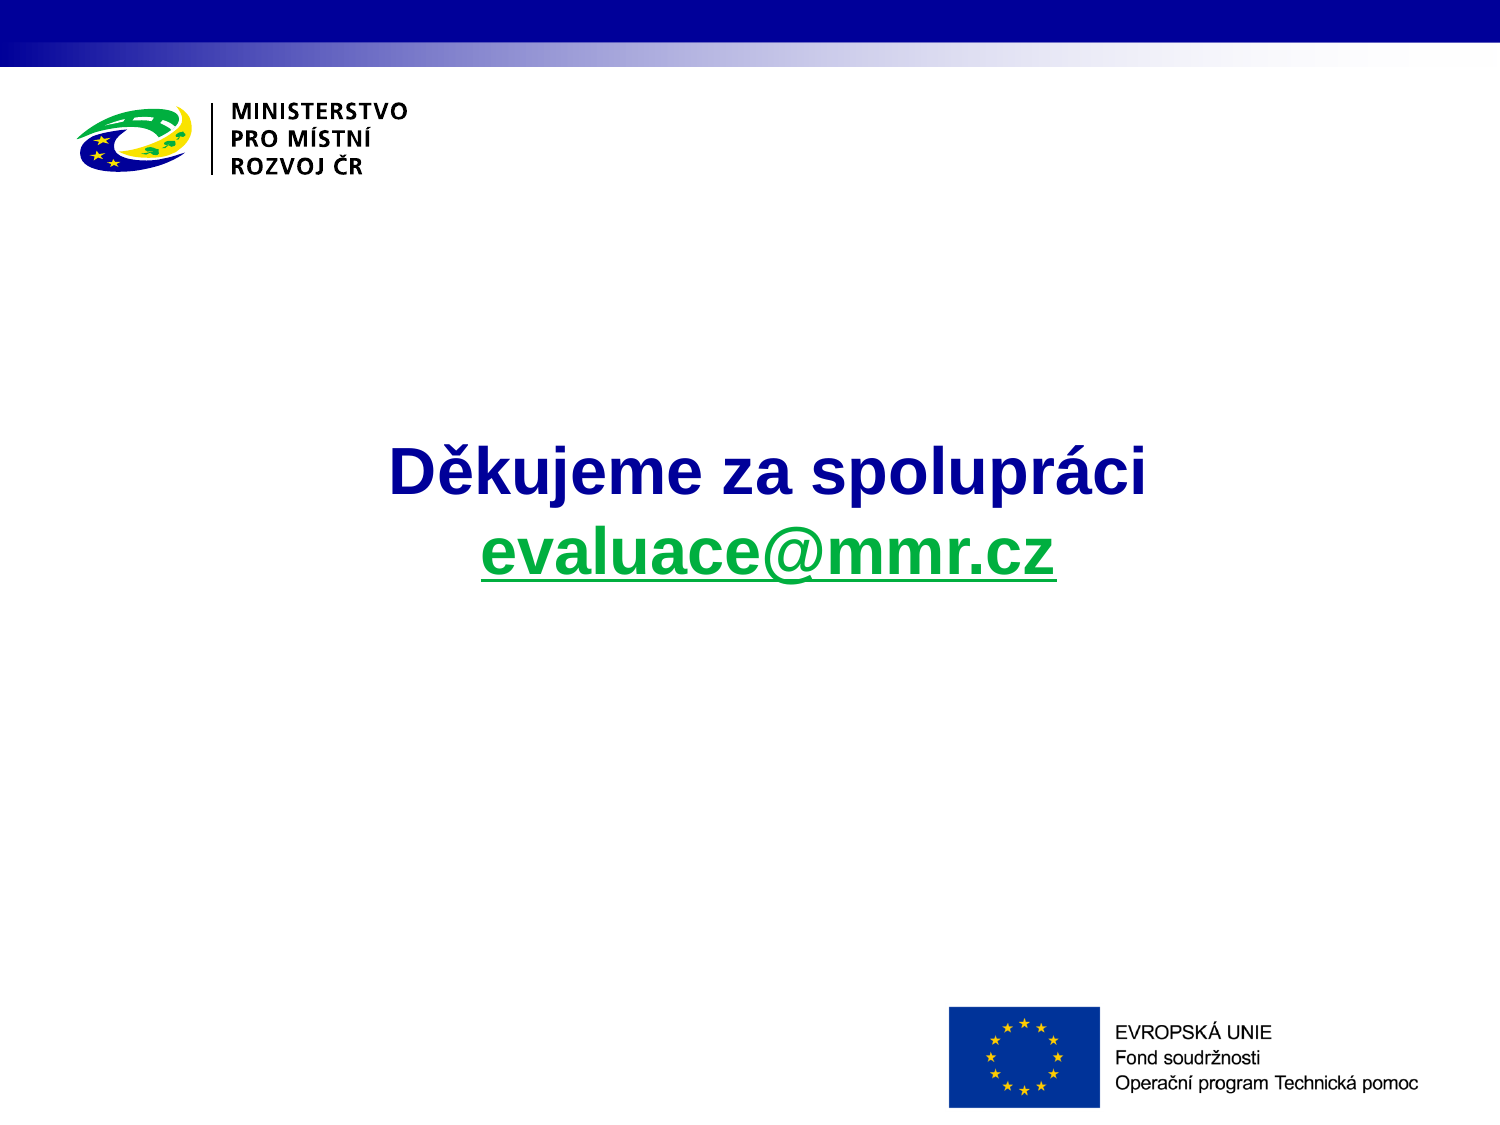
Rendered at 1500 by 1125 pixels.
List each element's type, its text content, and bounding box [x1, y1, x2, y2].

title Děkujeme za spolupráci evaluace@mmr.cz [88, 420, 1449, 504]
picture [915, 973, 1452, 1125]
